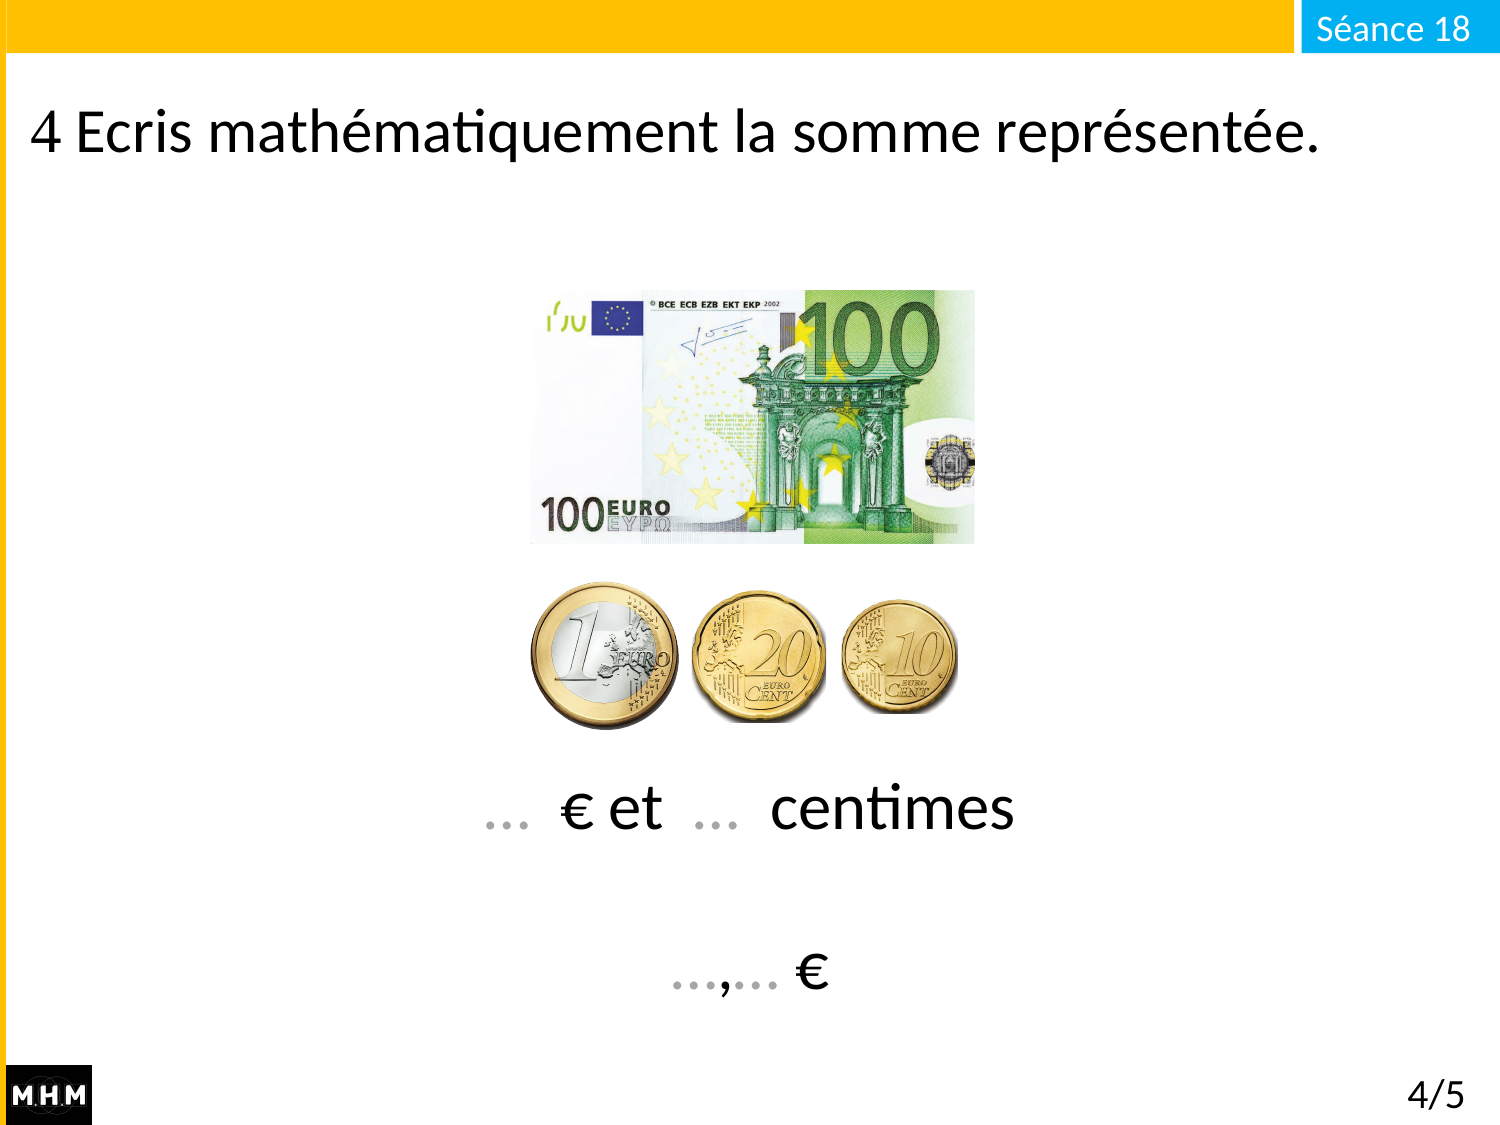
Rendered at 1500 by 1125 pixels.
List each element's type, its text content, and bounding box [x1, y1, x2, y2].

picture [530, 581, 680, 731]
picture [841, 598, 958, 714]
list 4/5 [1373, 1064, 1500, 1125]
picture [691, 590, 827, 723]
picture [530, 290, 975, 544]
title  Ecris mathématiquement la somme représentée. [14, 60, 1391, 205]
picture [6, 1065, 92, 1125]
text_box … € et … centimes …,… € [392, 675, 1108, 1011]
